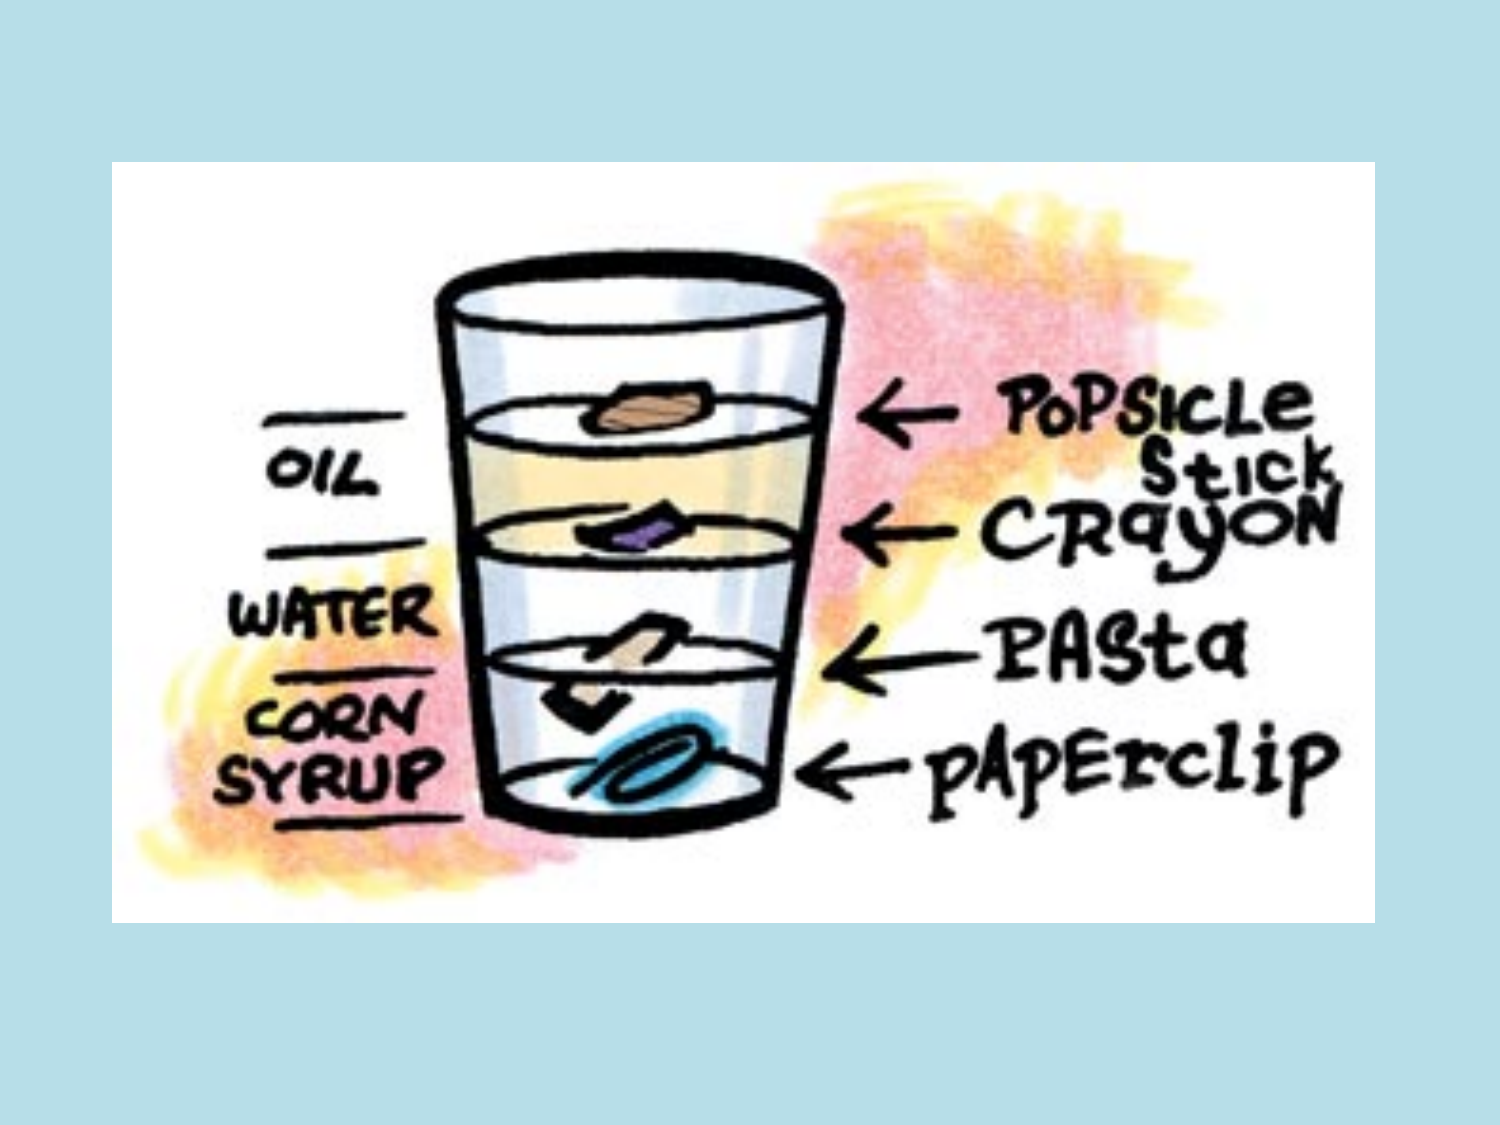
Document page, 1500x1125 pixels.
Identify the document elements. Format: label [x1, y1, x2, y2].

picture [112, 162, 1376, 924]
